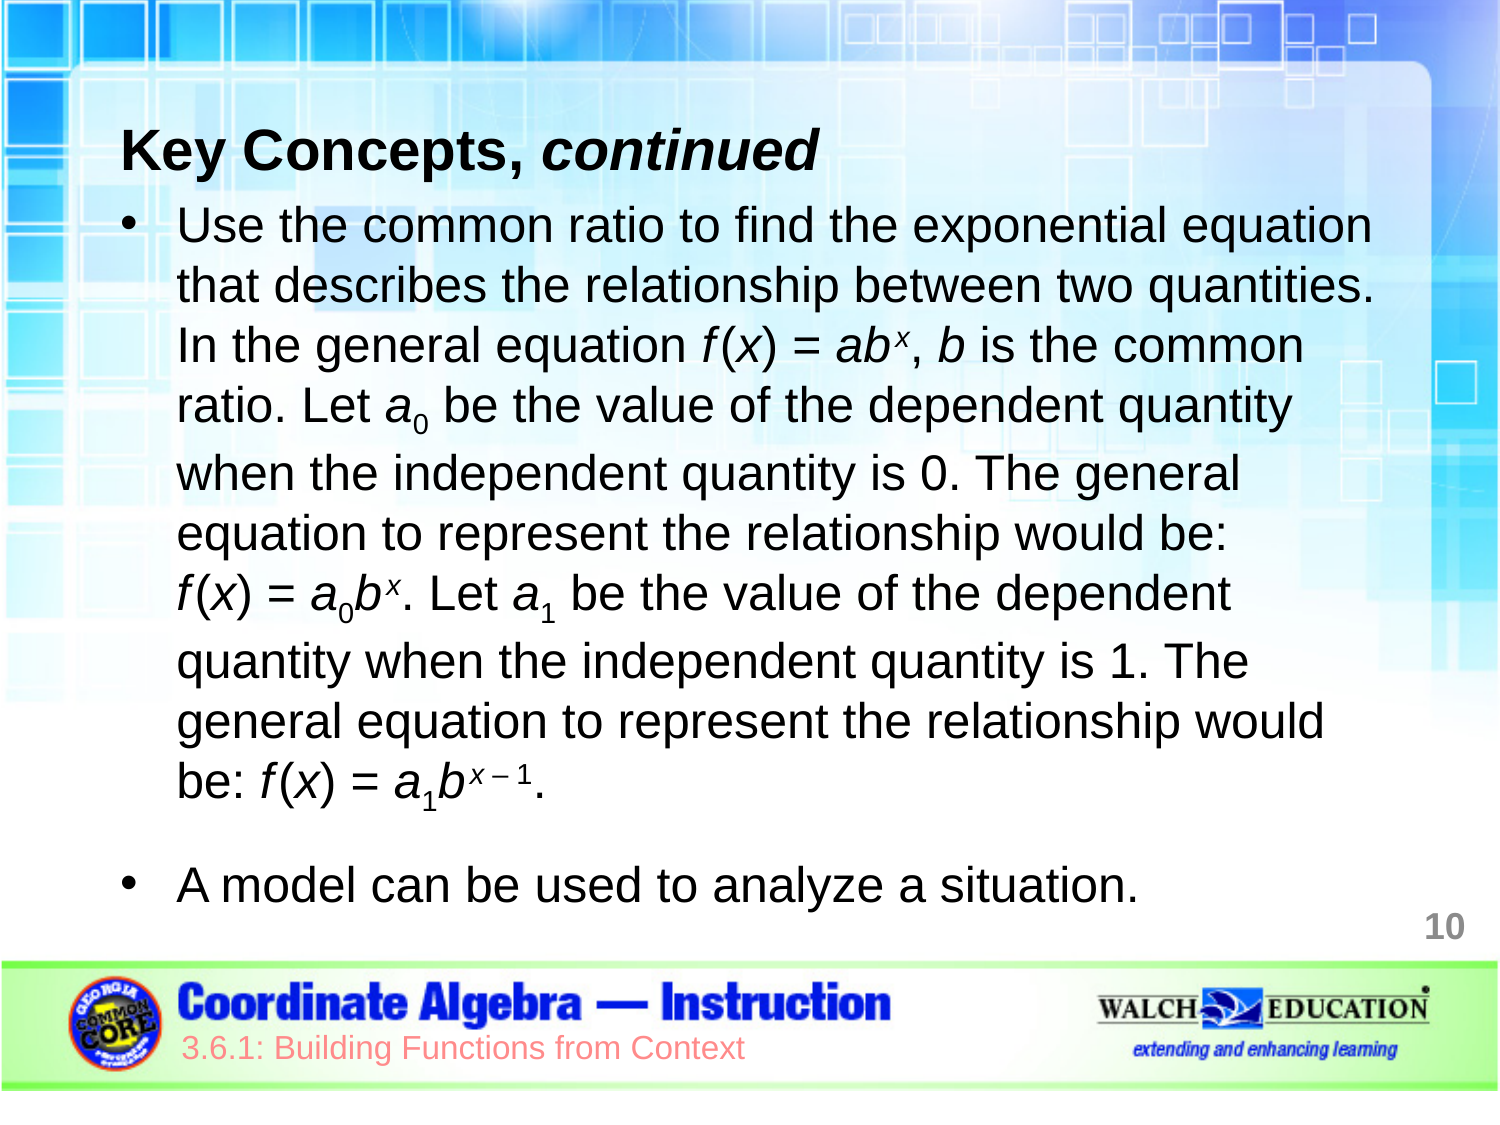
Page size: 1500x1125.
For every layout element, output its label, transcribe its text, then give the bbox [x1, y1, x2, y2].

footer 3.6.1: Building Functions from Context [166, 1024, 1080, 1069]
subtitle Key Concepts, continued Use the common ratio to find the exponential equation that describes the relationship between two quantities. In the general equation f (x) = ab x, b is the common ratio. Let a0 be the value of the dependent quantity when the independent quantity is 0. The general equation to represent the relationship would be: f (x) = a0b x. Let a1 be the value of the dependent quantity when the independent quantity is 1. The general equation to represent the relationship would be: f (x) = a1b x – 1. A model can be used to analyze a situation. [105, 105, 1394, 925]
picture [1, 0, 1500, 1091]
slide_number 10 [1361, 901, 1481, 949]
